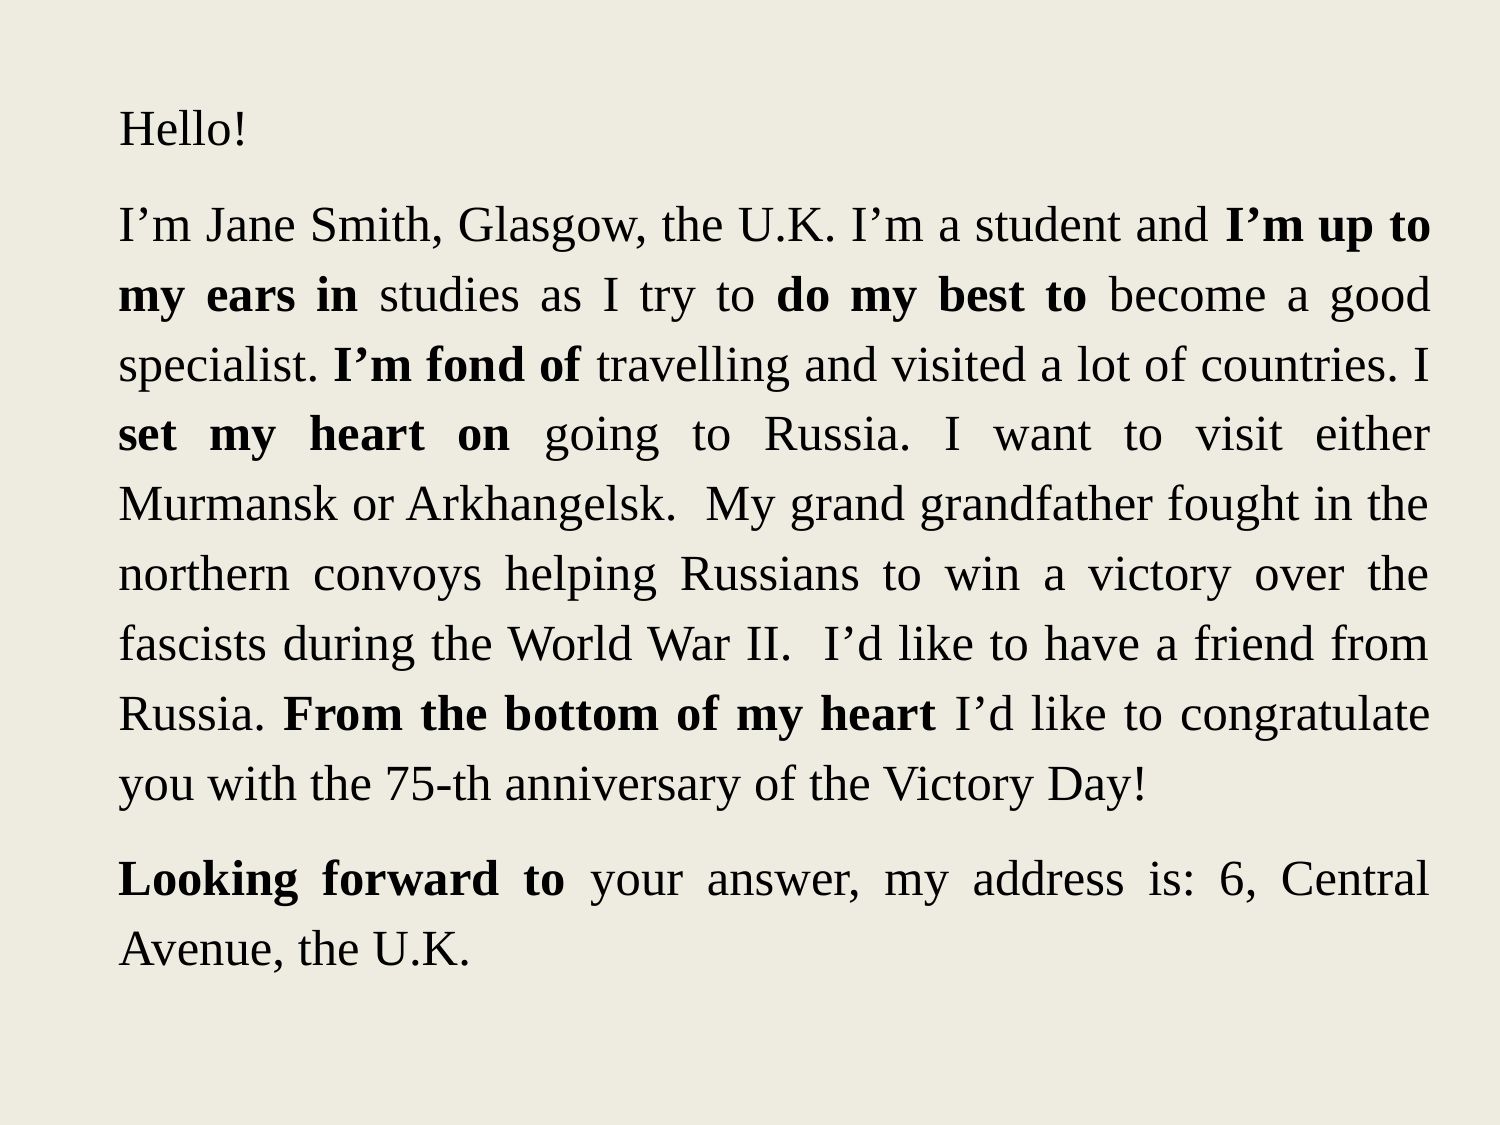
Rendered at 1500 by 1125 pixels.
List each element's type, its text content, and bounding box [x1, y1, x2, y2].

list Hello! I’m Jane Smith, Glasgow, the U.K. I’m a student and I’m up to my ears in studies as I try to do my best to become a good specialist. I’m fond of travelling and visited a lot of countries. I set my heart on going to Russia. I want to visit either Murmansk or Arkhangelsk. My grand grandfather fought in the northern convoys helping Russians to win a victory over the fascists during the World War II. I’d like to have a friend from Russia. From the bottom of my heart I’d like to congratulate you with the 75-th anniversary of the Victory Day! Looking forward to your answer, my address is: 6, Central Avenue, the U.K. [53, 78, 1447, 1047]
